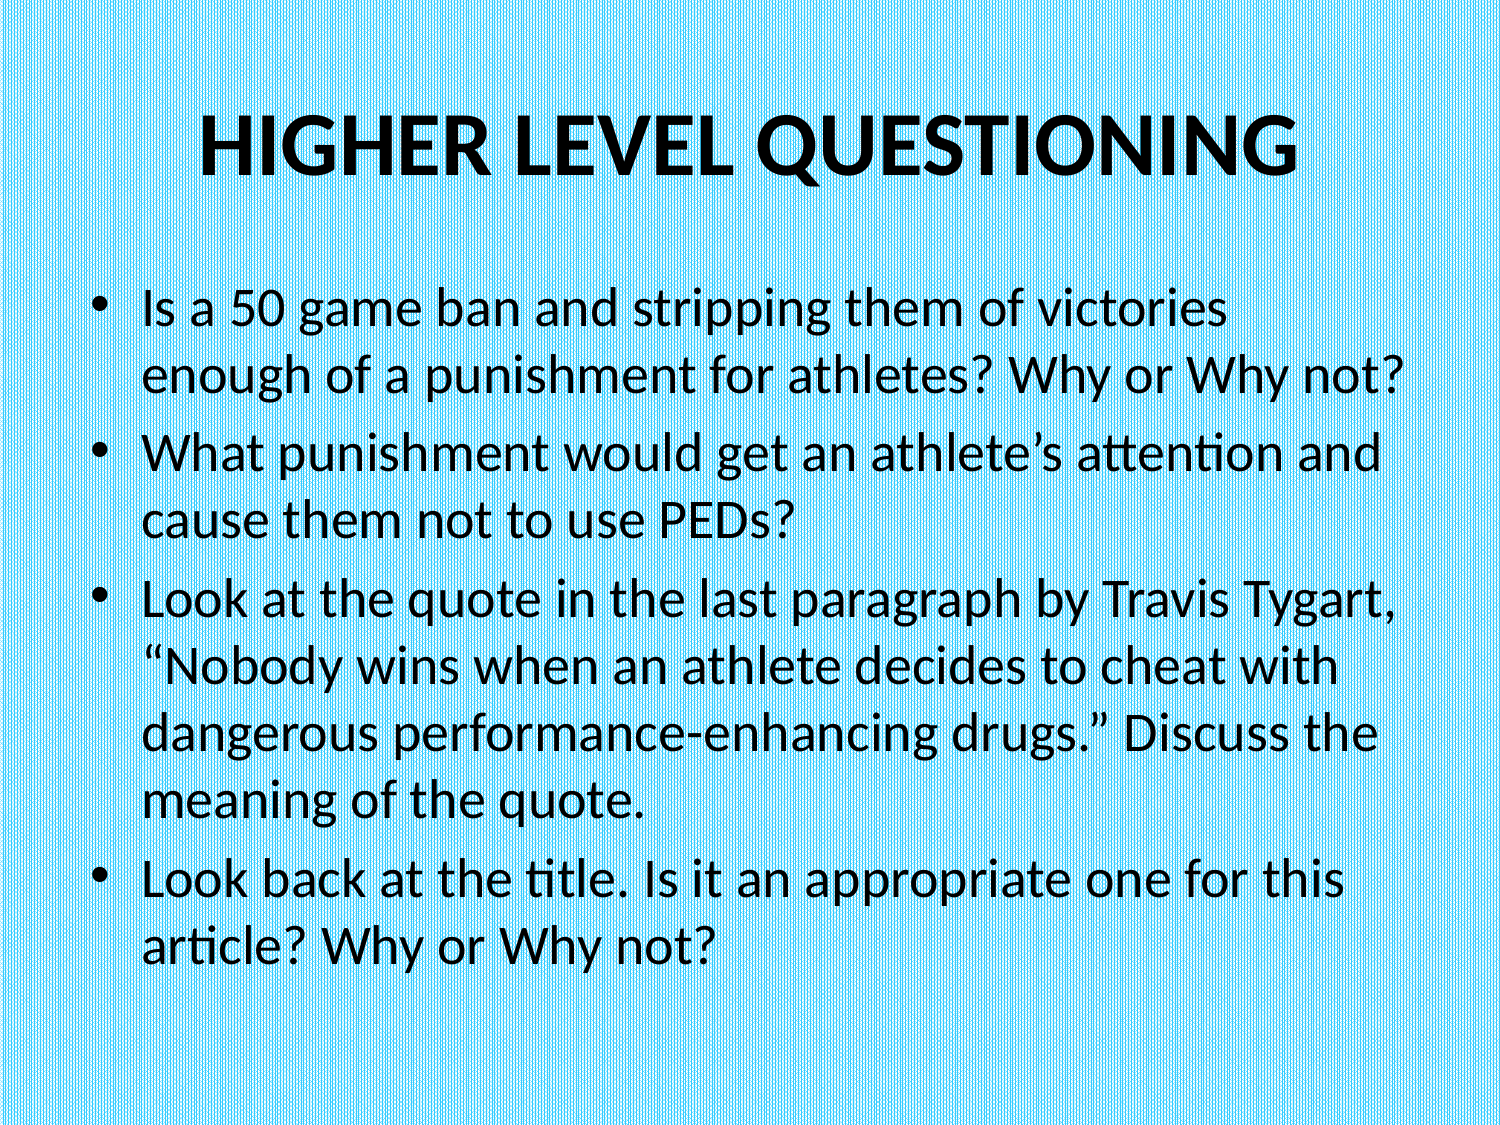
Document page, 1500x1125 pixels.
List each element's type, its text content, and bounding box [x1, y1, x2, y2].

title HIGHER LEVEL QUESTIONING [75, 45, 1425, 233]
list Is a 50 game ban and stripping them of victories enough of a punishment for athletes? Why or Why not? What punishment would get an athlete’s attention and cause them not to use PEDs? Look at the quote in the last paragraph by Travis Tygart, “Nobody wins when an athlete decides to cheat with dangerous performance-enhancing drugs.” Discuss the meaning of the quote. Look back at the title. Is it an appropriate one for this article? Why or Why not? [75, 262, 1425, 1005]
